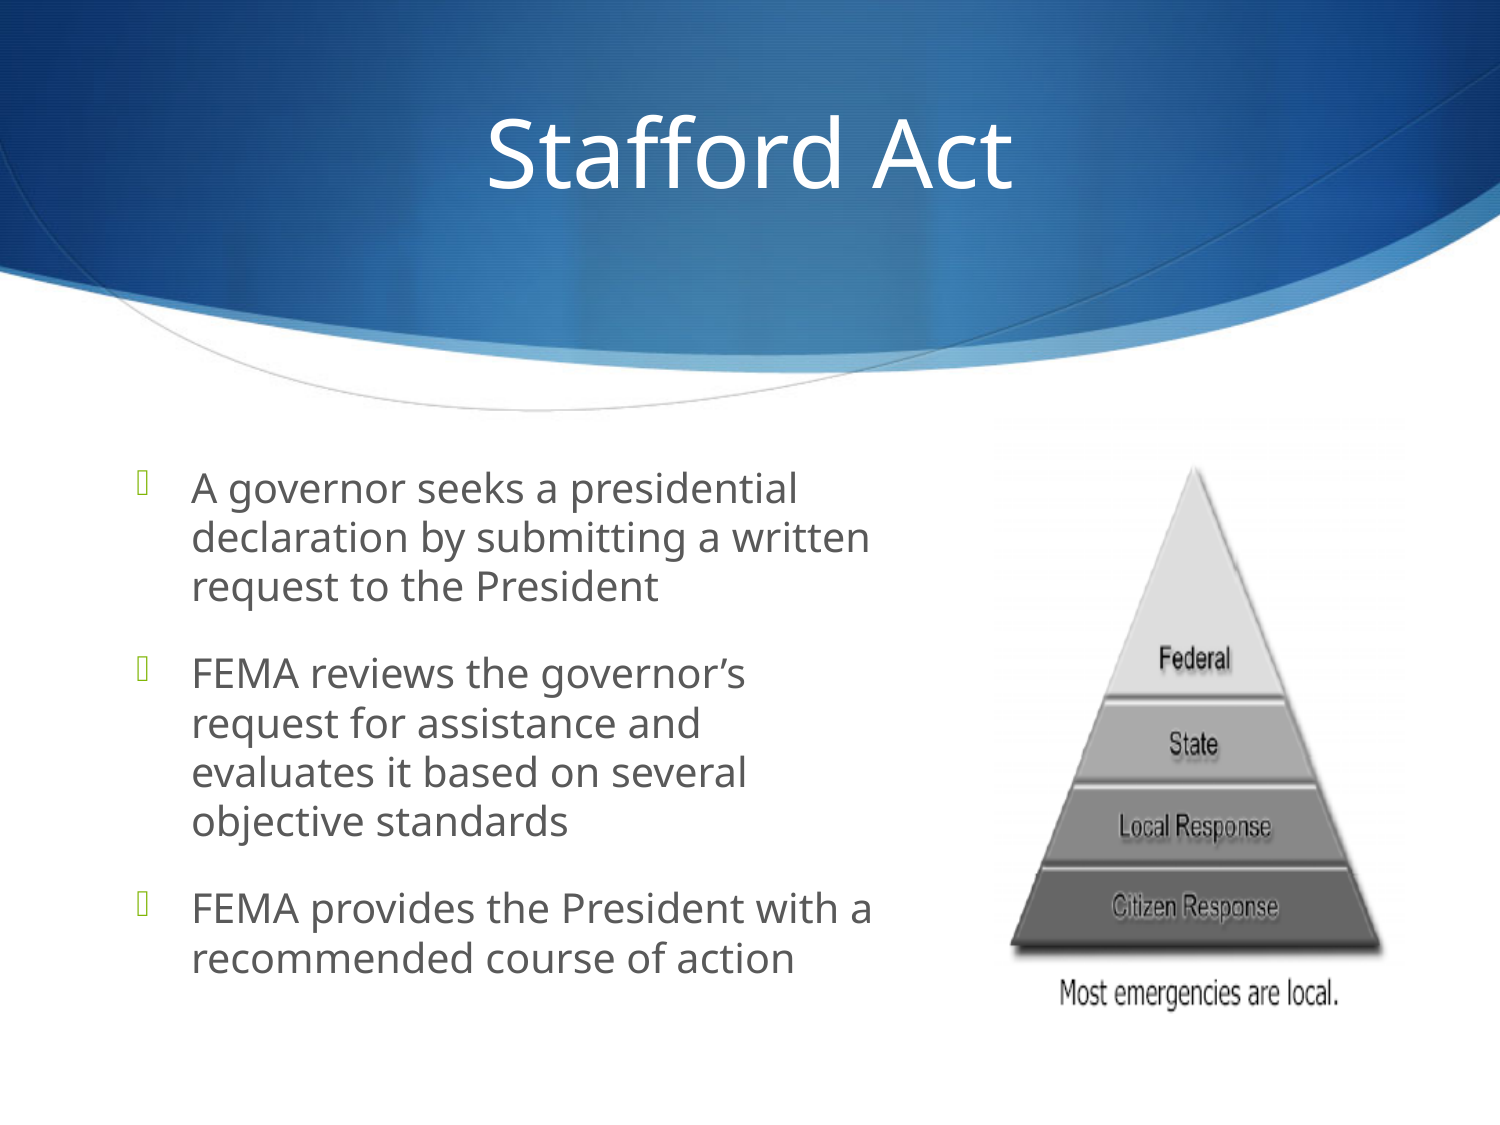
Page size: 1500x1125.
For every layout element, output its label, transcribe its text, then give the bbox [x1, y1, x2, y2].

title Stafford Act [75, 56, 1425, 245]
list A governor seeks a presidential declaration by submitting a written request to the President FEMA reviews the governor’s request for assistance and evaluates it based on several objective standards FEMA provides the President with a recommended course of action [121, 454, 880, 991]
picture [0, 0, 1500, 1125]
